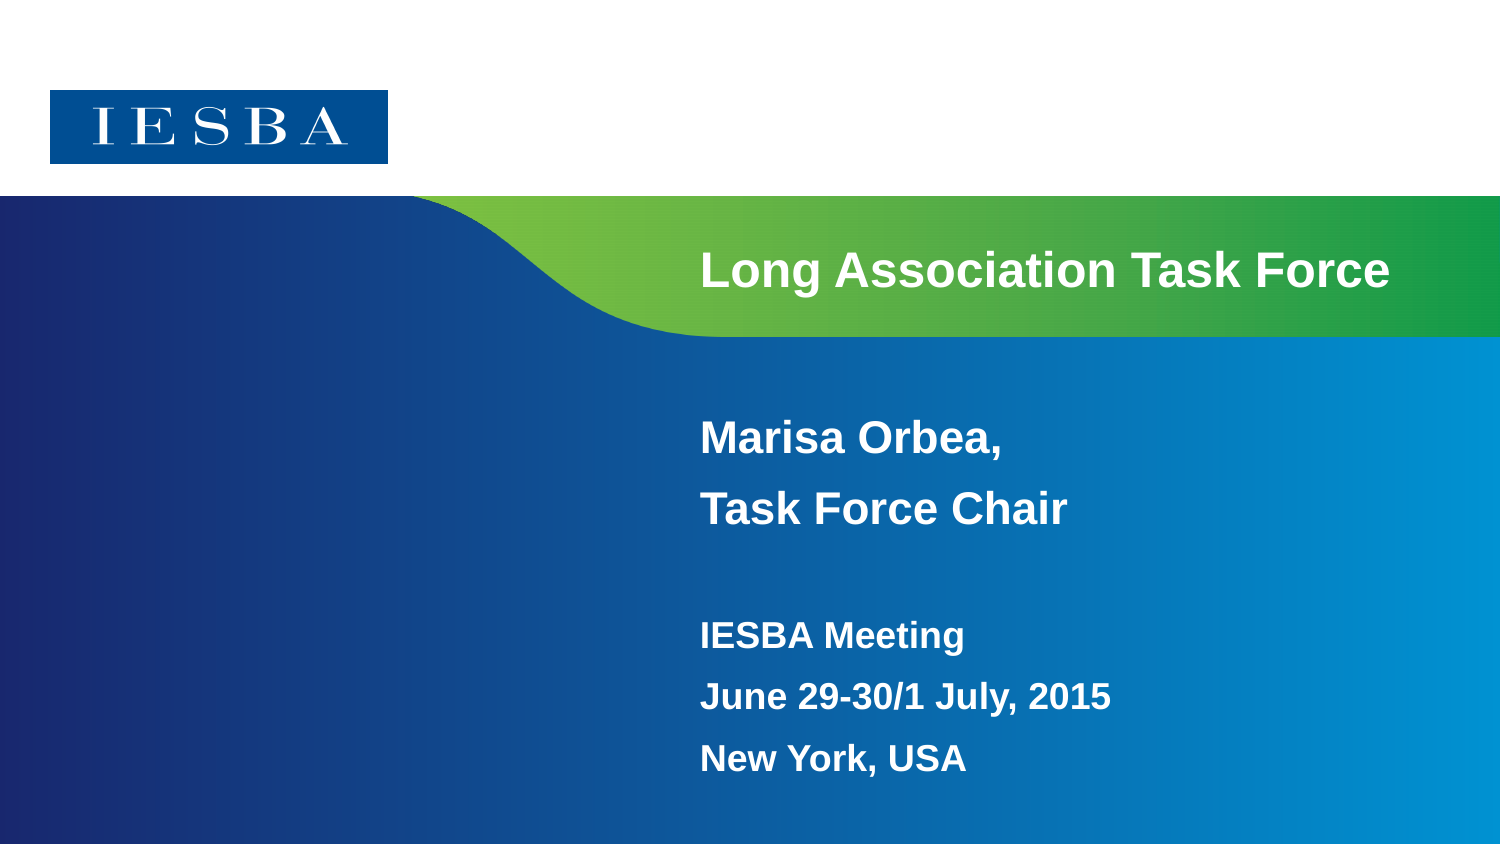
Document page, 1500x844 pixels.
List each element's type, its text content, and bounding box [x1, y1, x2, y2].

title Long Association Task Force [699, 206, 1463, 329]
picture [412, 196, 1500, 337]
subtitle Marisa Orbea, Task Force Chair IESBA Meeting June 29-30/1 July, 2015 New York, USA [699, 407, 1375, 797]
picture [50, 90, 388, 164]
